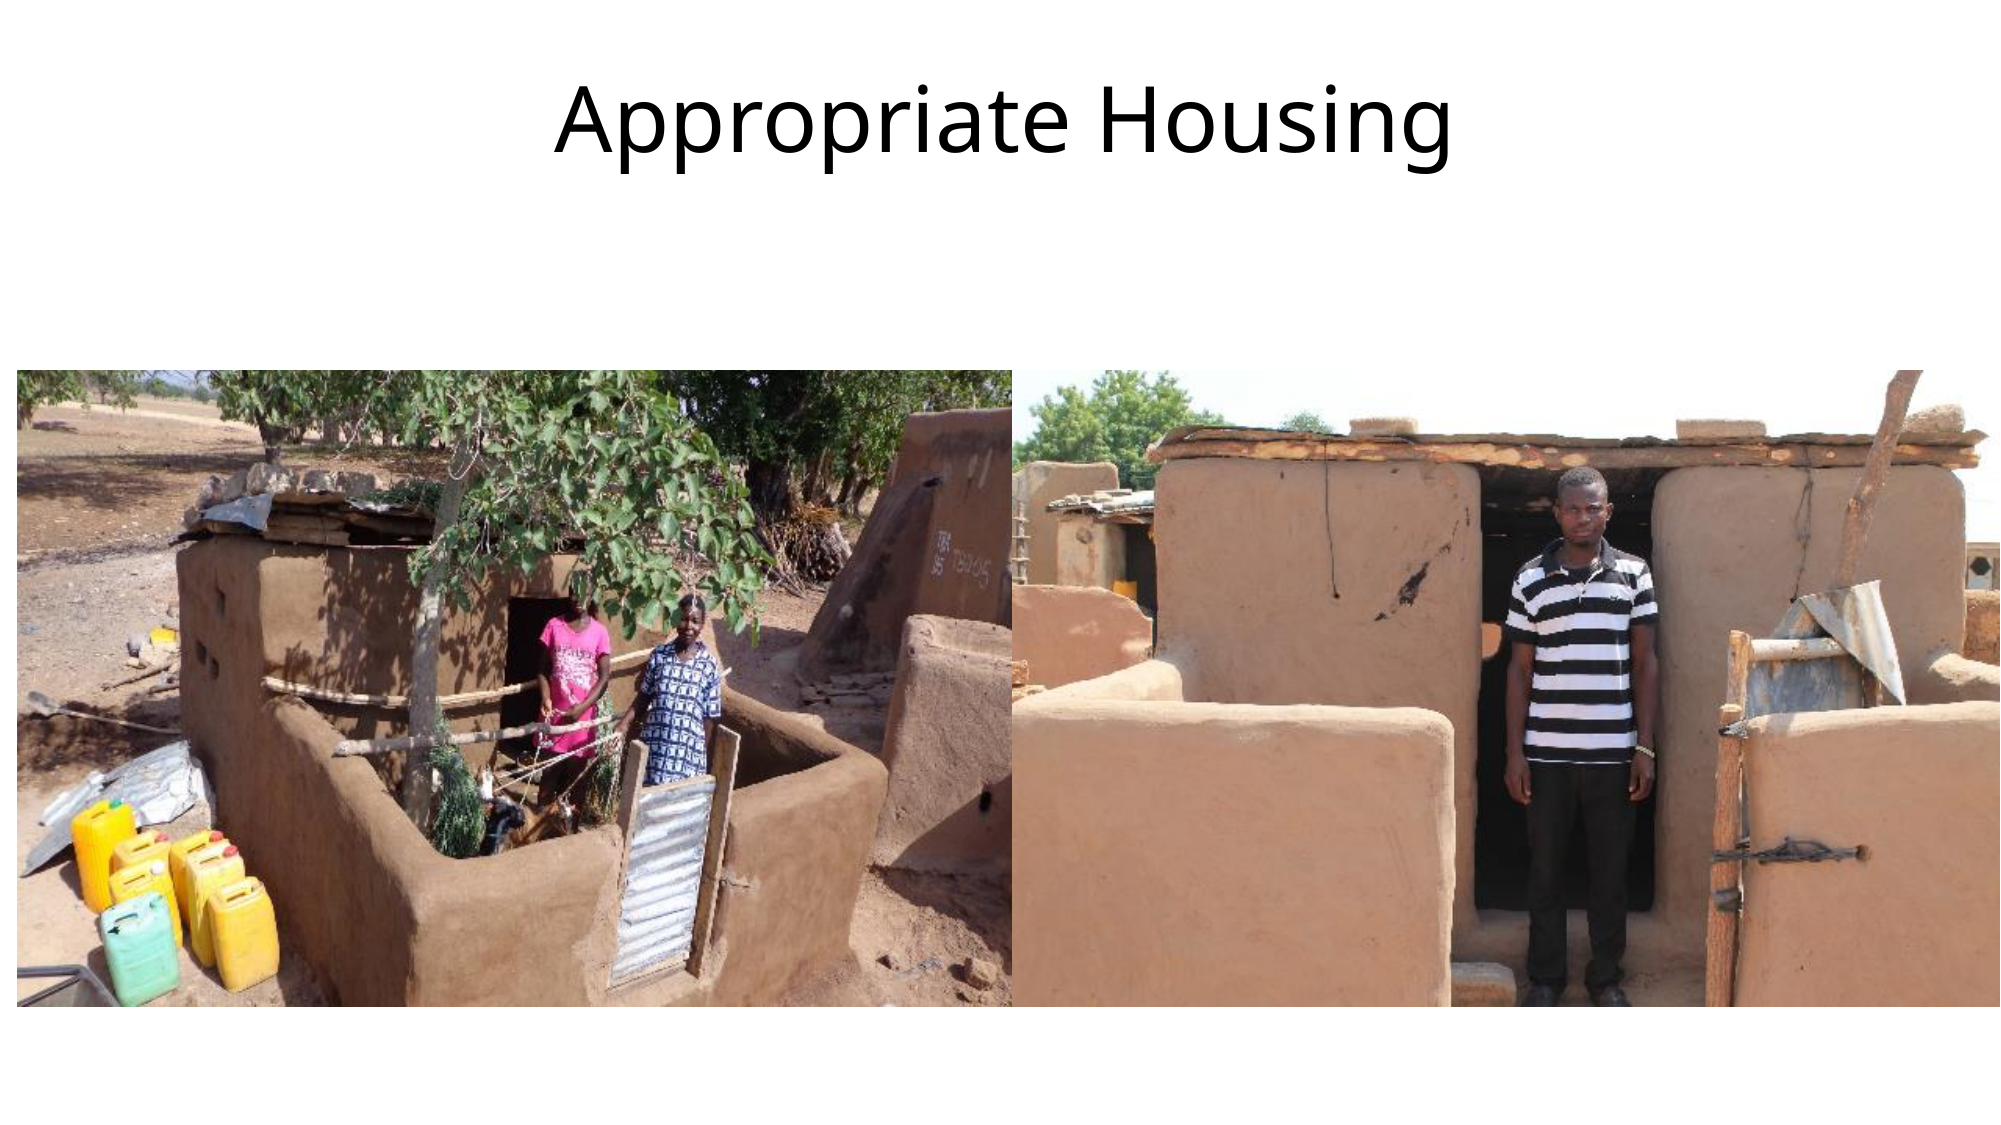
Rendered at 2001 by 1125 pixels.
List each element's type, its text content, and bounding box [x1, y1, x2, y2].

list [17, 370, 1012, 1007]
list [1012, 370, 2000, 1007]
title Appropriate Housing [36, 13, 2000, 232]
